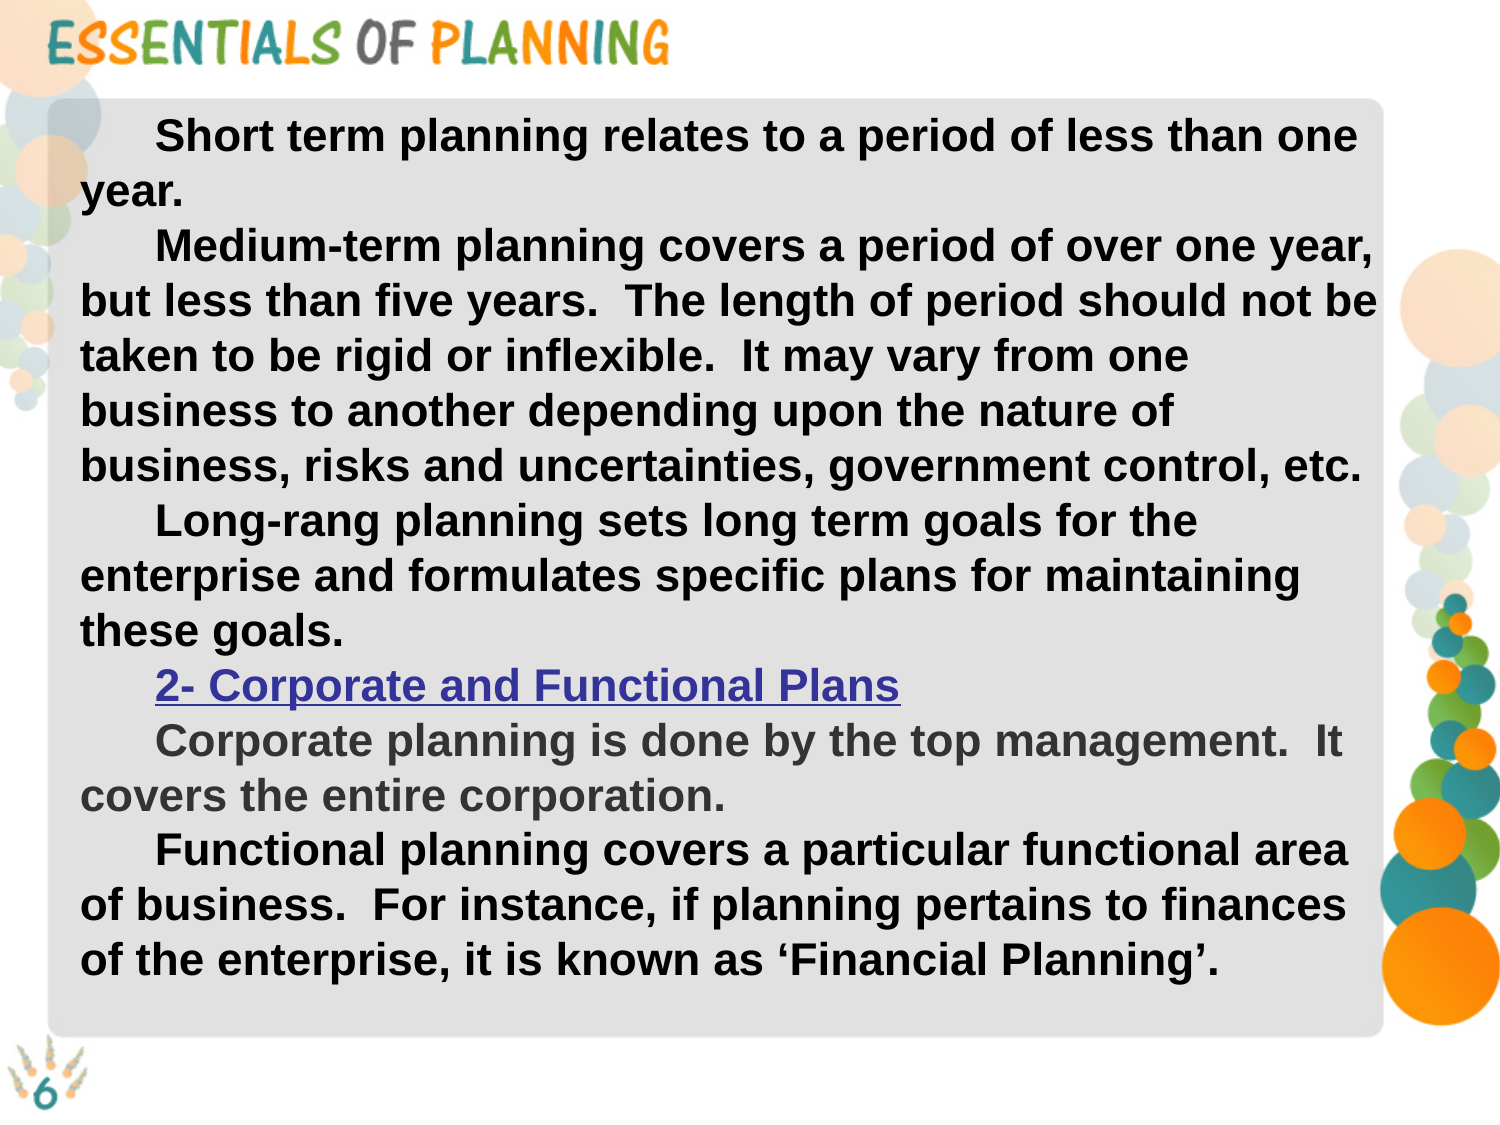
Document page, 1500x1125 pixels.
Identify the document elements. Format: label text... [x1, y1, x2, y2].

text_box Short term planning relates to a period of less than one year. Medium-term planning covers a period of over one year, but less than five years. The length of period should not be taken to be rigid or inflexible. It may vary from one business to another depending upon the nature of business, risks and uncertainties, government control, etc. Long-rang planning sets long term goals for the enterprise and formulates specific plans for maintaining these goals. 2- Corporate and Functional Plans Corporate planning is done by the top management. It covers the entire corporation. Functional planning covers a particular functional area of business. For instance, if planning pertains to finances of the enterprise, it is known as ‘Financial Planning’. [65, 97, 1400, 993]
picture [0, 0, 1500, 1125]
